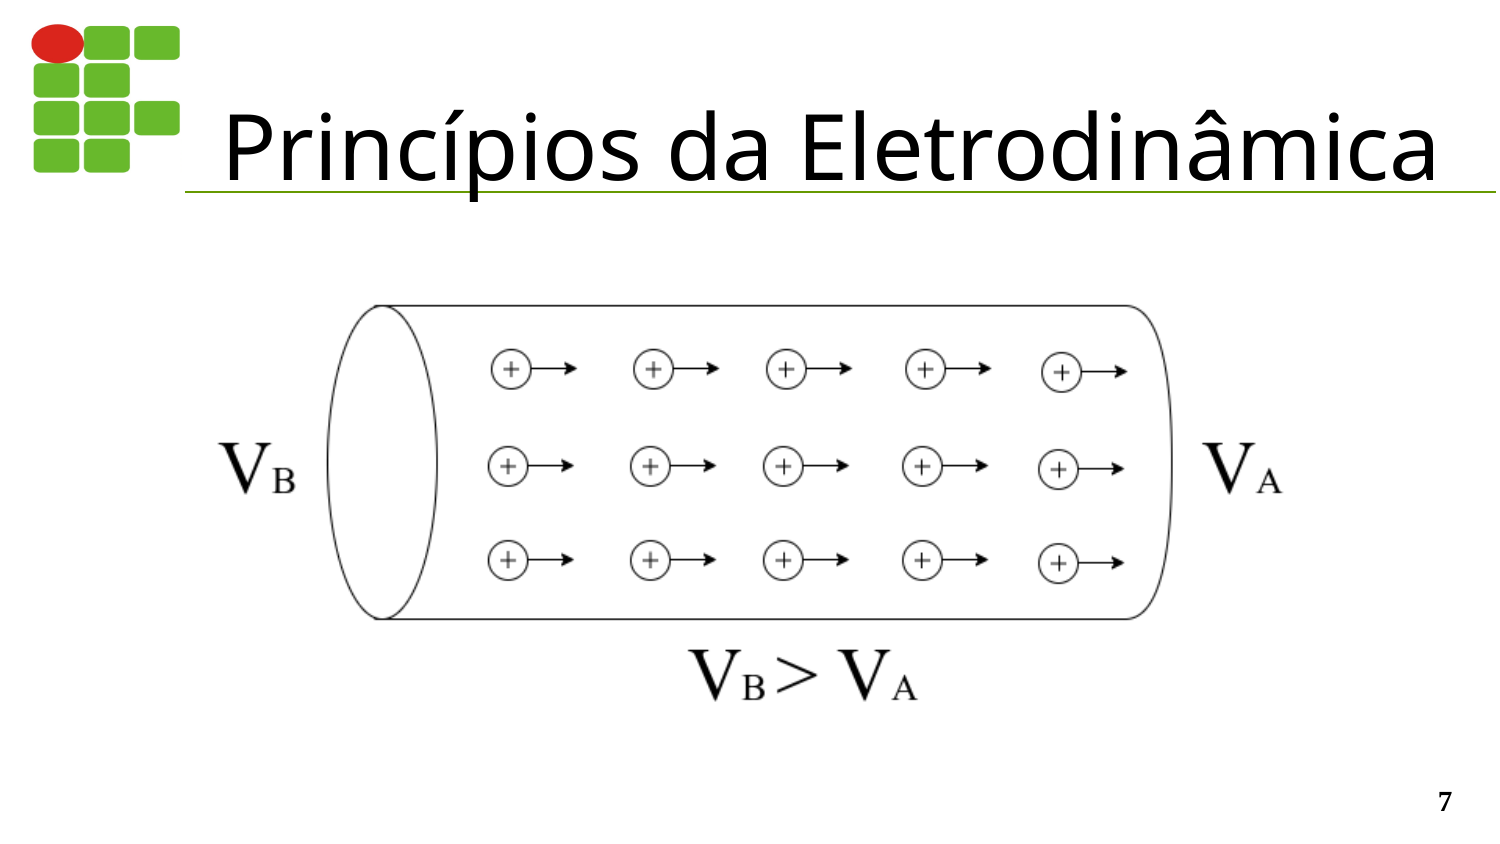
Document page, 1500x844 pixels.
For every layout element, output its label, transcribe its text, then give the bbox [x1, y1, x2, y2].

picture [29, 23, 182, 174]
text_box ‹#› [1155, 768, 1468, 825]
title Princípios da Eletrodinâmica [206, 26, 1468, 207]
picture [202, 299, 1298, 719]
